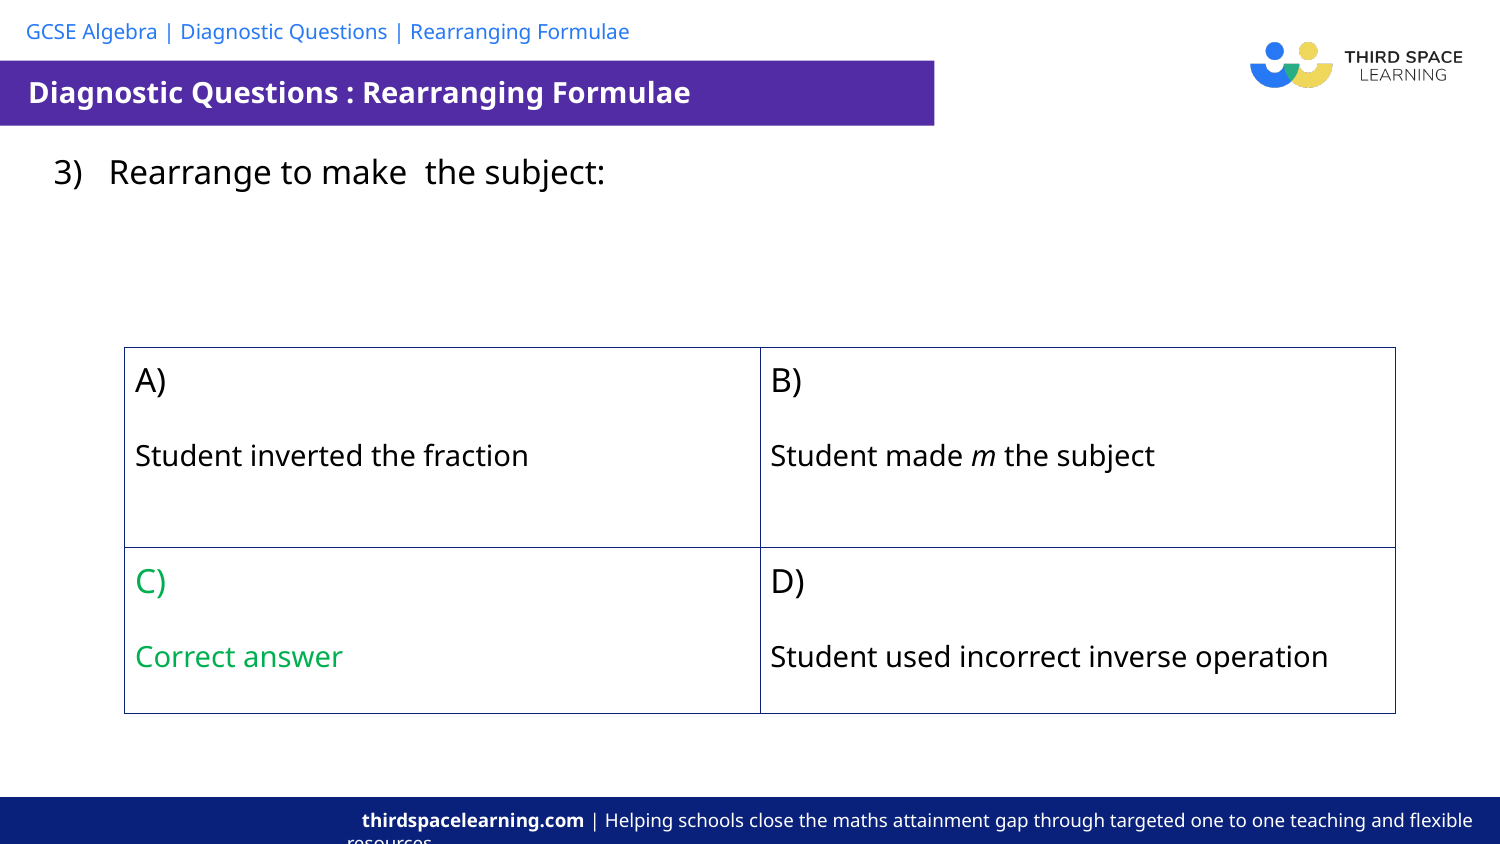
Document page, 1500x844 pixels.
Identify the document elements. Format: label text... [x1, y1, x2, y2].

text_box Diagnostic Questions : Rearranging Formulae [13, 59, 792, 125]
picture [1250, 33, 1465, 99]
